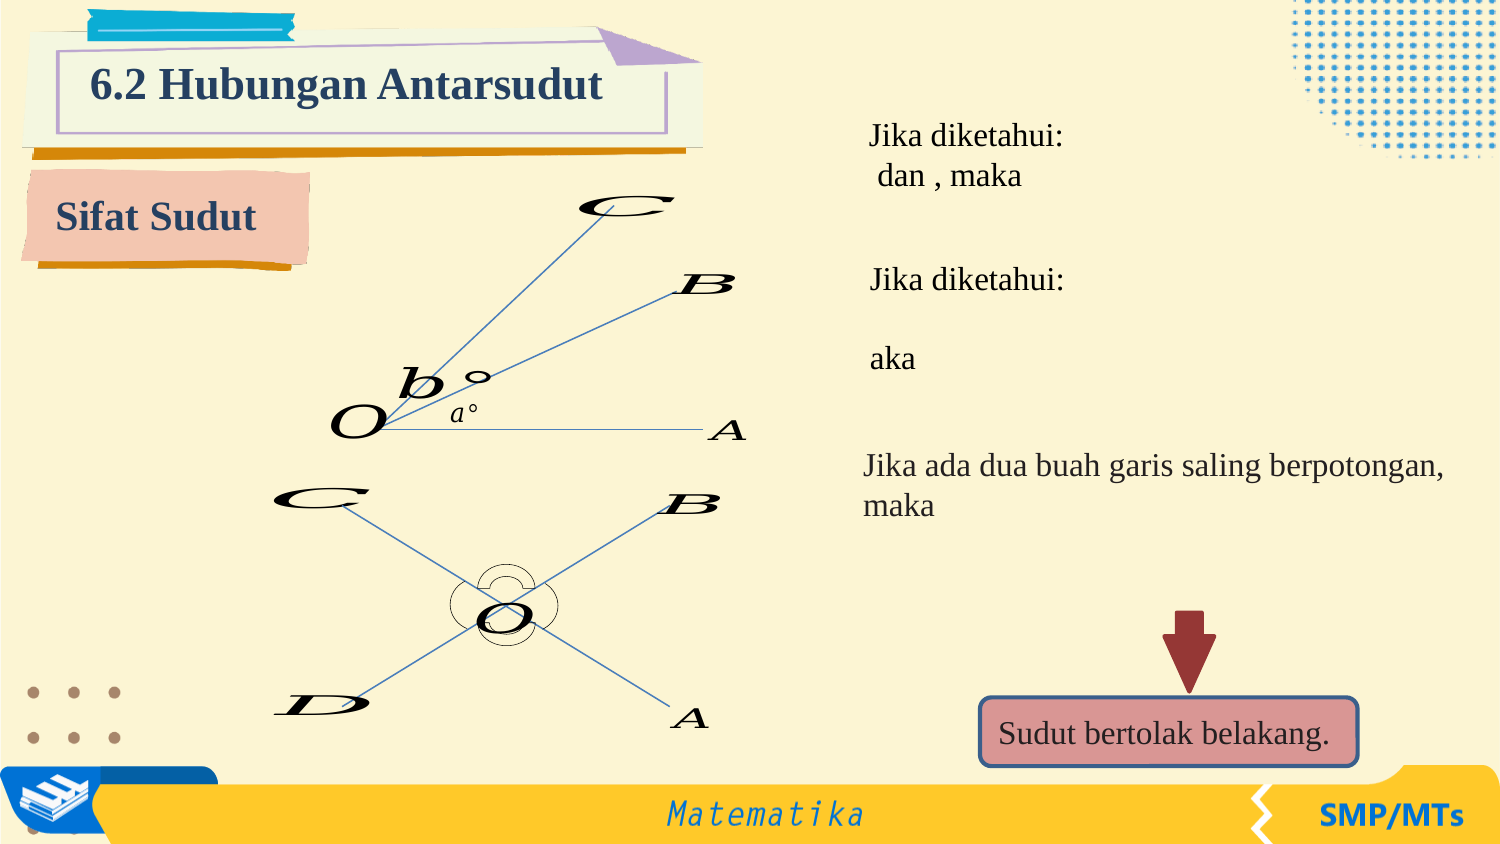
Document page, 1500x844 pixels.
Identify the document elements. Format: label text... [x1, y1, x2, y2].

text_box Sudut bertolak belakang. [977, 695, 1360, 769]
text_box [267, 484, 728, 735]
picture [0, 0, 1500, 844]
text_box Sifat Sudut [315, 181, 324, 247]
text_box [327, 192, 751, 450]
text_box [1162, 610, 1217, 694]
